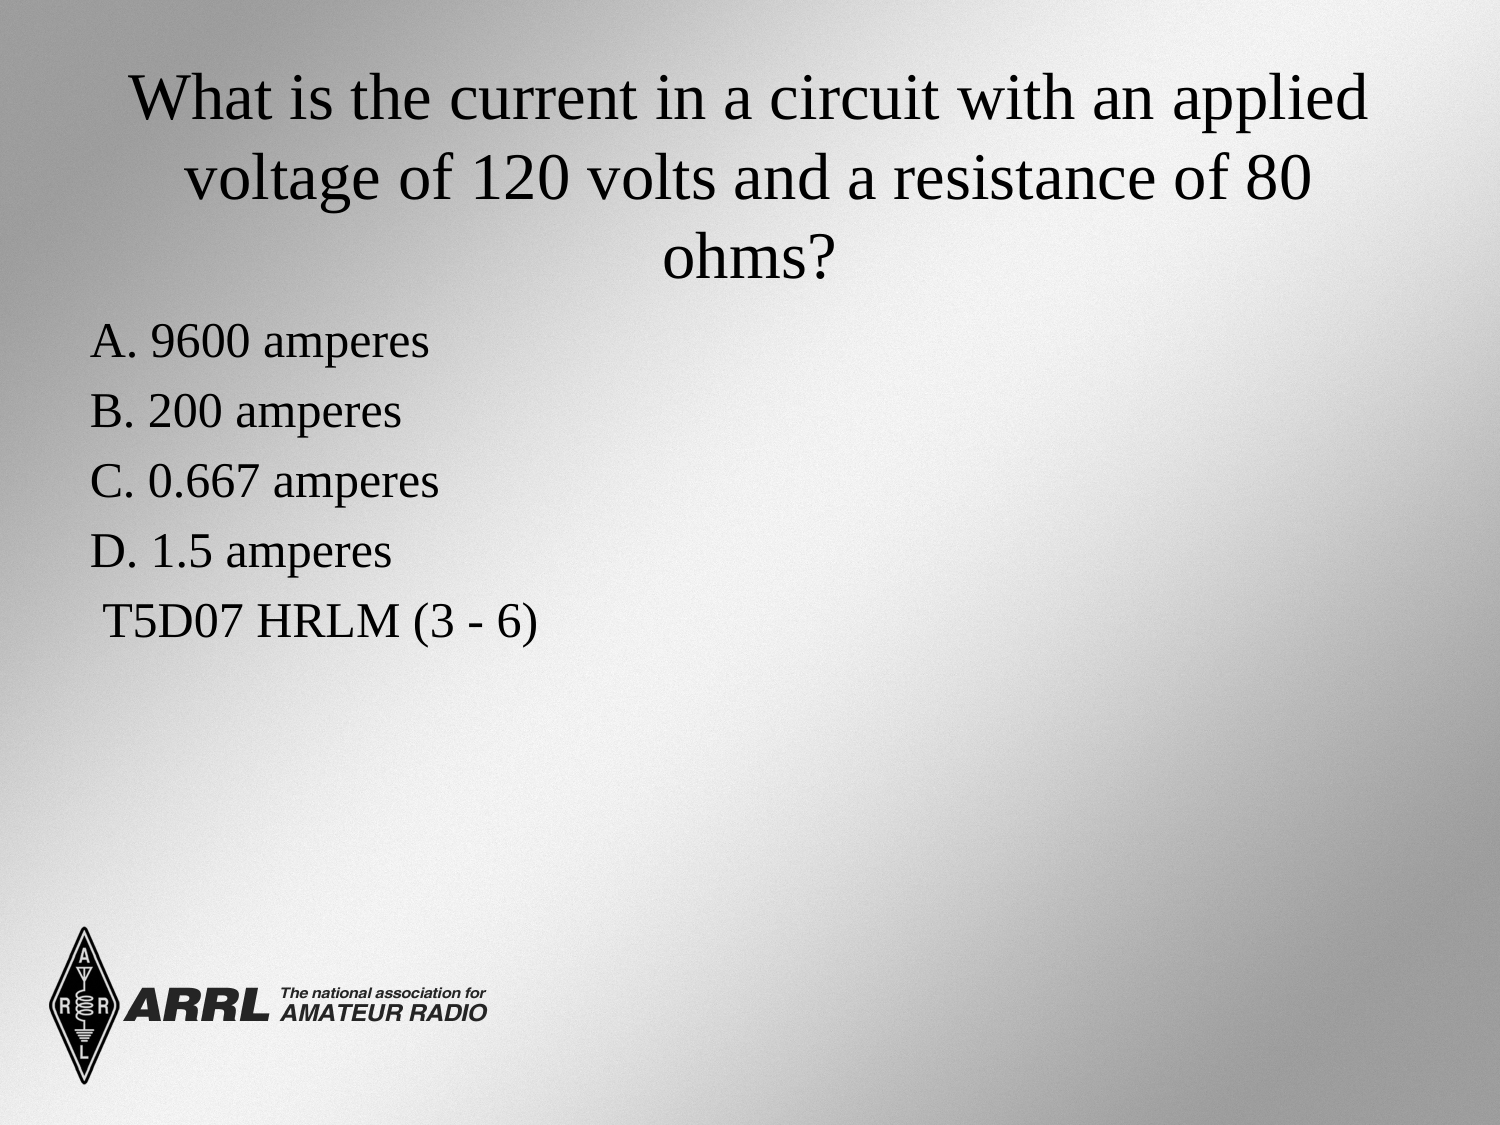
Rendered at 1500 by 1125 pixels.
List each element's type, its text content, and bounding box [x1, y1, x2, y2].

picture [0, 0, 1500, 1125]
list A. 9600 amperes B. 200 amperes C. 0.667 amperes D. 1.5 amperes T5D07 HRLM (3 - 6) [75, 299, 1425, 1005]
title What is the current in a circuit with an applied voltage of 120 volts and a resistance of 80 ohms? [75, 45, 1425, 233]
